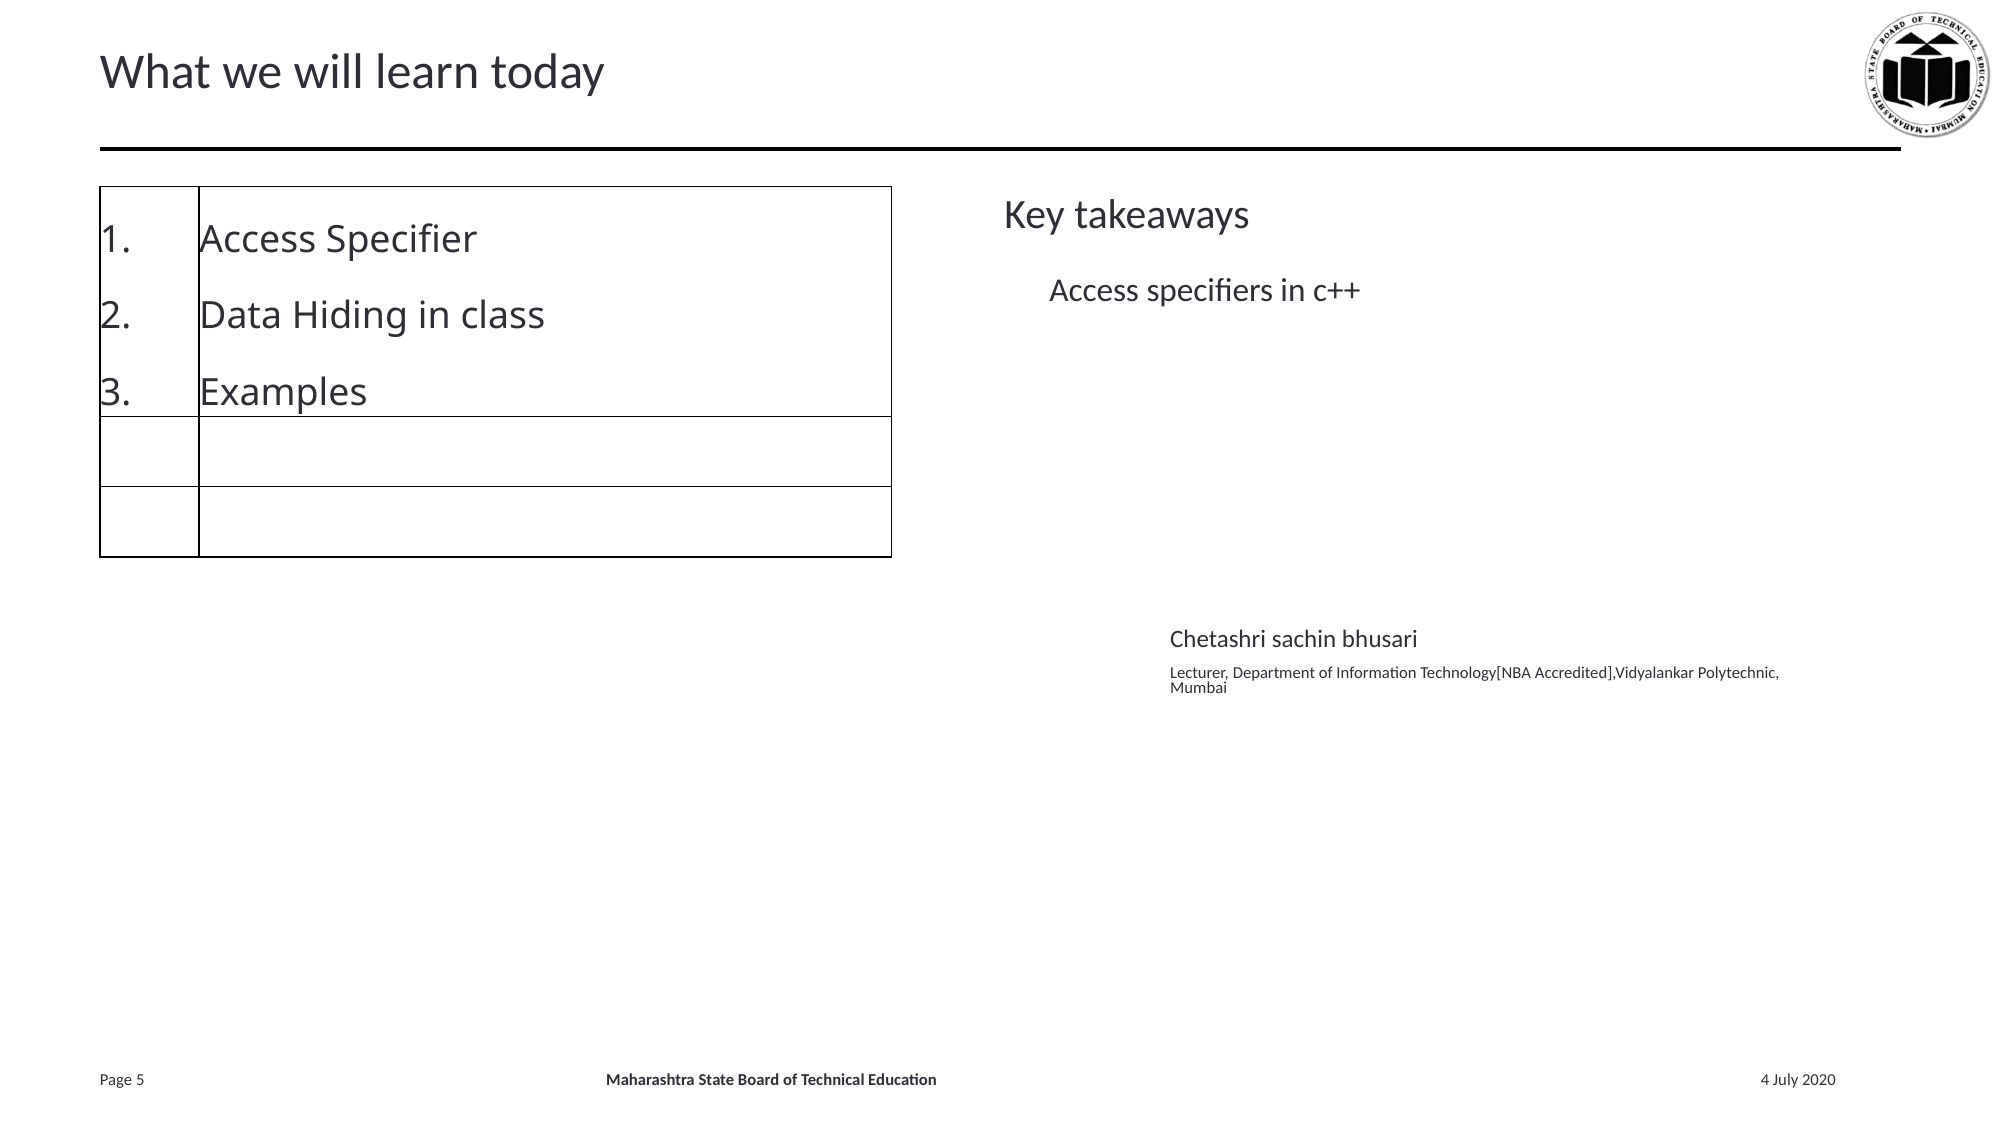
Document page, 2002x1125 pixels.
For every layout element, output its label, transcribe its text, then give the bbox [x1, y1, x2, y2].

list Lecturer, Department of Information Technology[NBA Accredited],Vidyalankar Polytechnic, Mumbai [1170, 665, 1866, 695]
picture [1852, 0, 2001, 149]
list Key takeaways [1004, 186, 1901, 248]
table_cell [200, 417, 891, 486]
table_cell [200, 487, 891, 556]
list Access specifiers in c++ [1004, 268, 1901, 533]
table_cell [101, 487, 198, 556]
table_cell [101, 417, 198, 486]
table_header 1. 2. 3. [101, 187, 198, 416]
table_header Access Specifier Data Hiding in class Examples [200, 187, 891, 416]
list Chetashri sachin bhusari [1170, 625, 1677, 655]
title What we will learn today [100, 48, 1901, 146]
